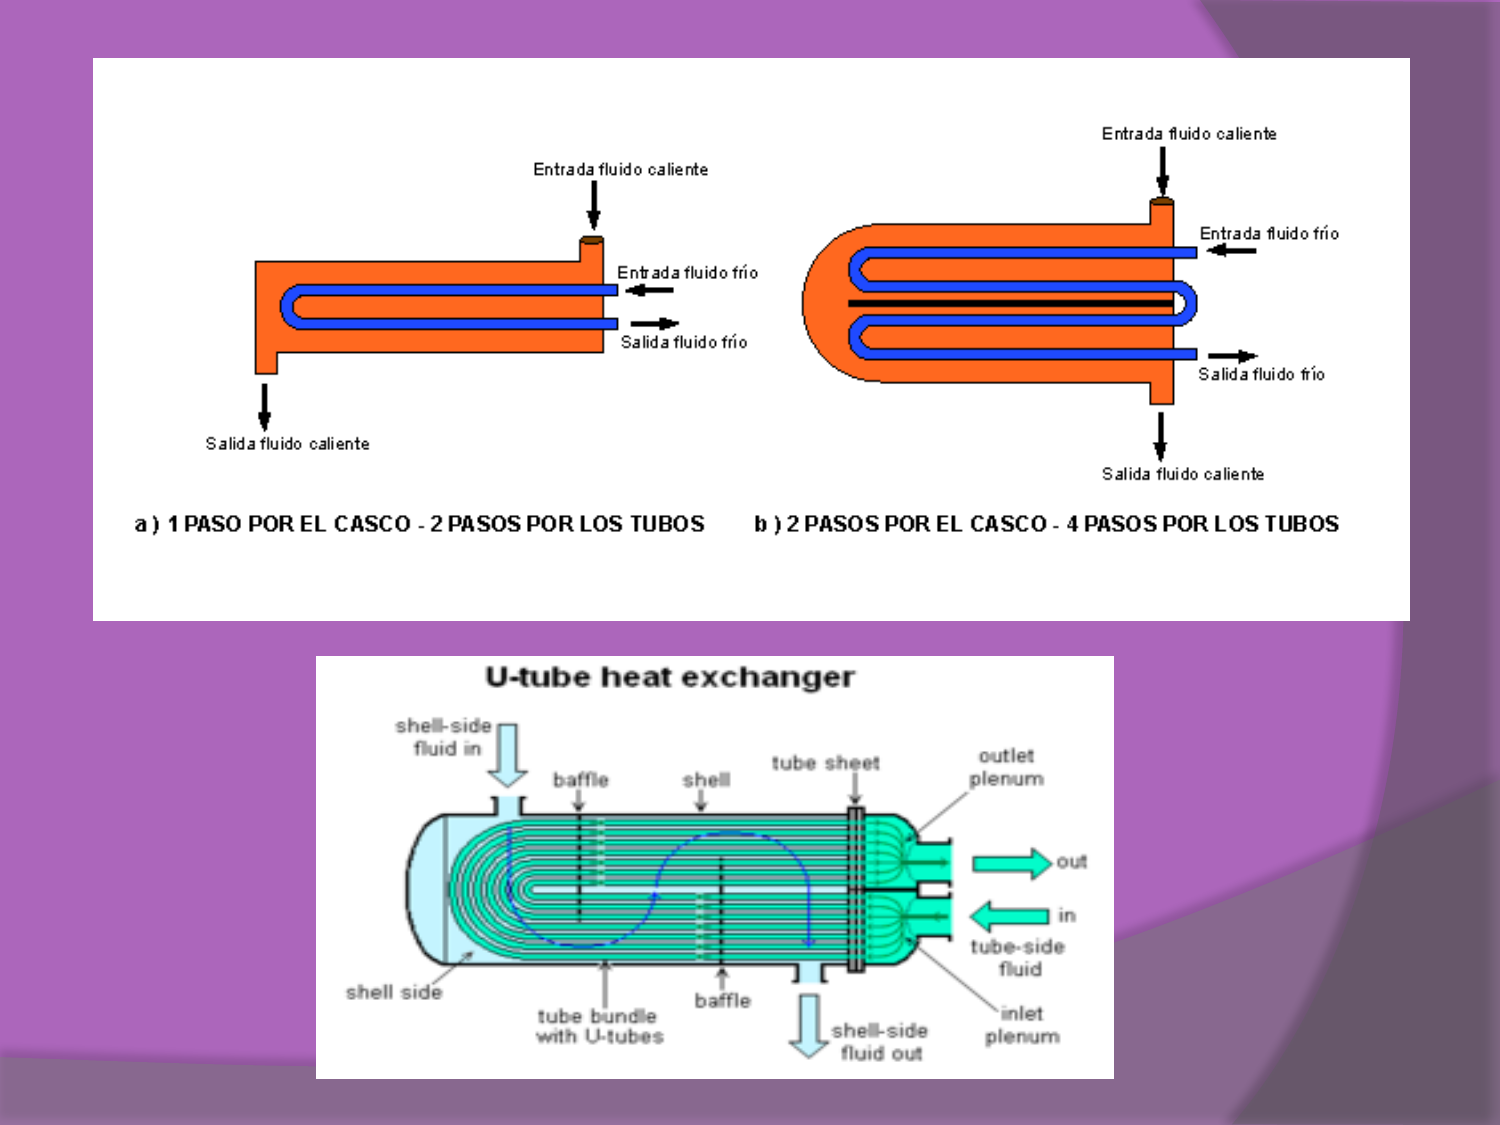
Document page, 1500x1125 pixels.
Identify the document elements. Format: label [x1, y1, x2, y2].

picture [93, 58, 1410, 622]
picture [315, 655, 1114, 1079]
